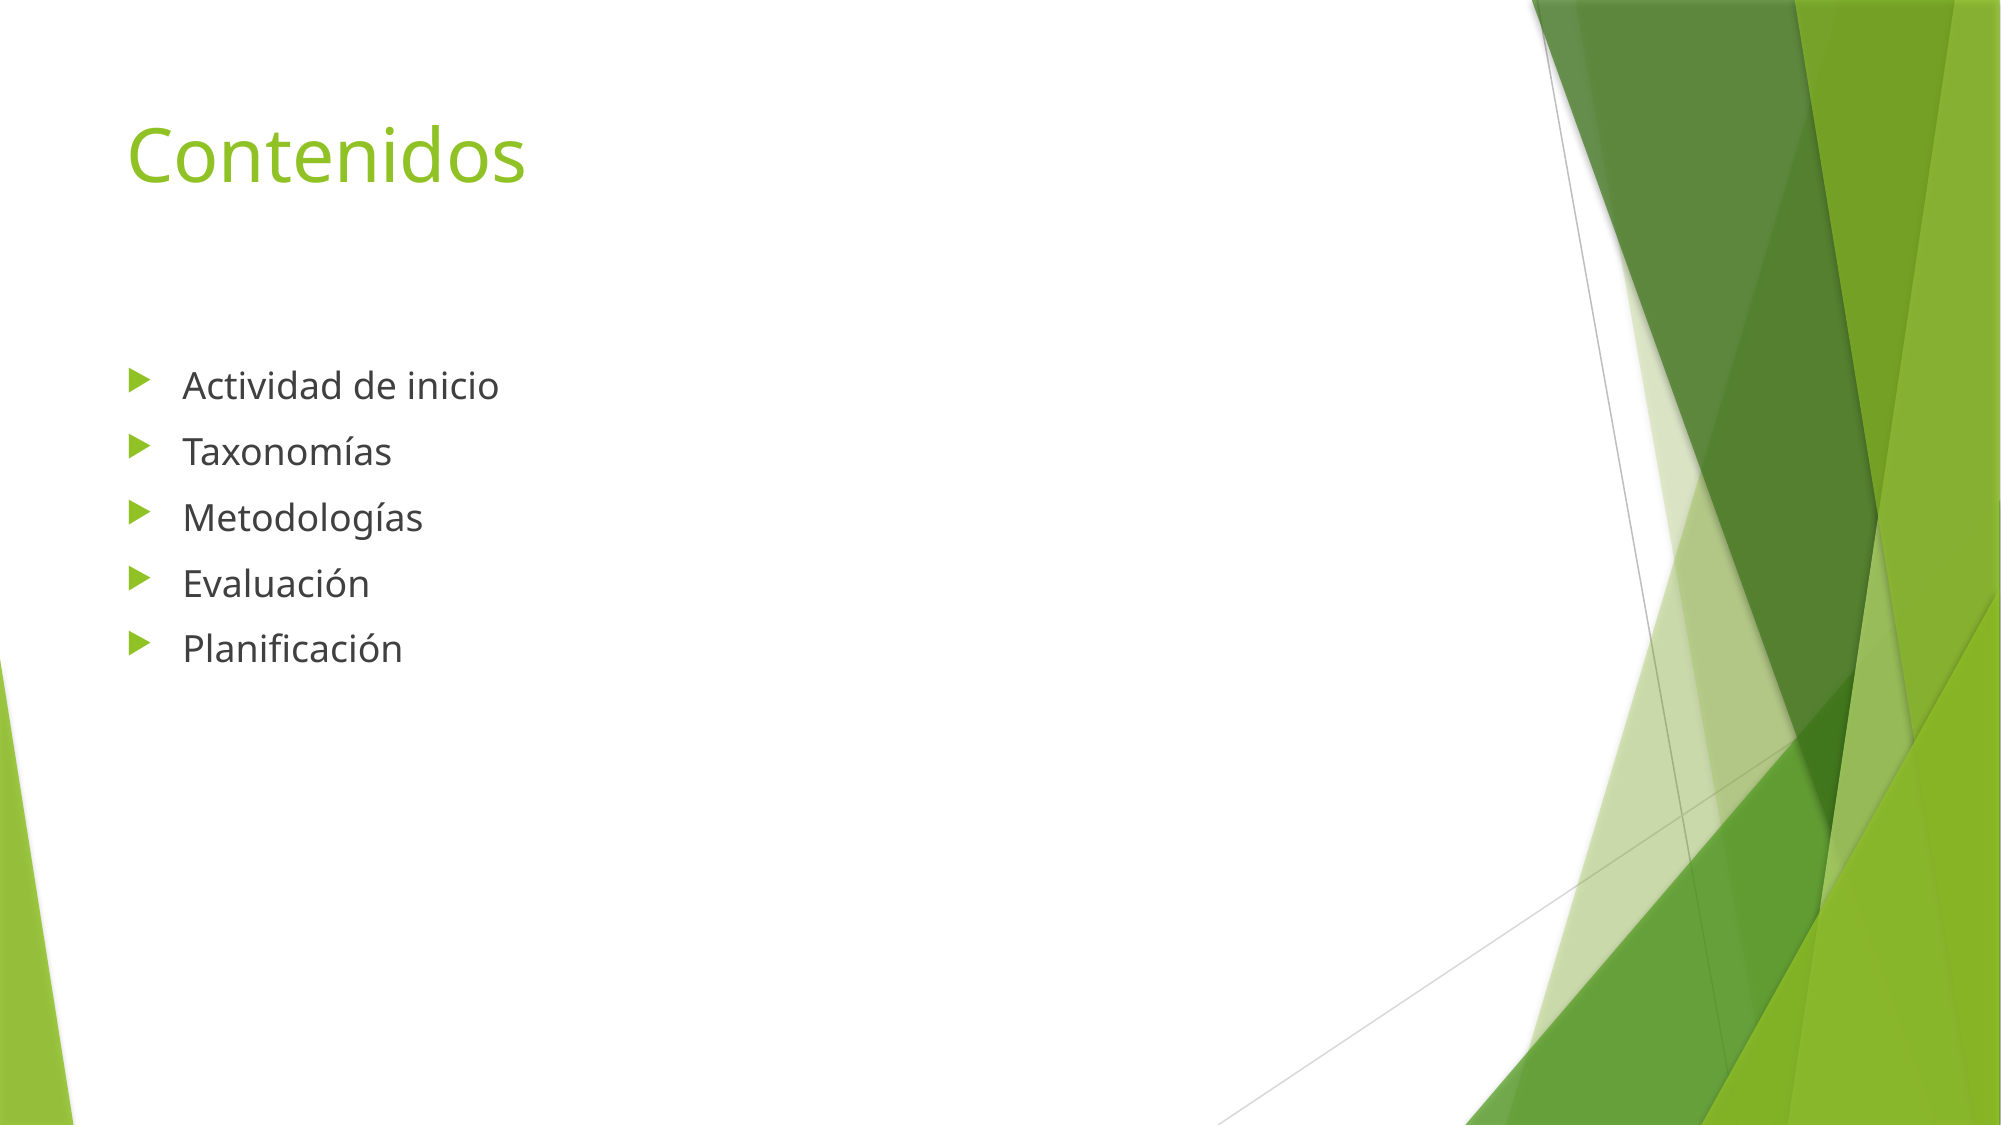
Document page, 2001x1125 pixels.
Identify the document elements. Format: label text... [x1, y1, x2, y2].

list Actividad de inicio Taxonomías Metodologías Evaluación Planificación [111, 354, 1522, 992]
title Contenidos [111, 99, 1522, 317]
